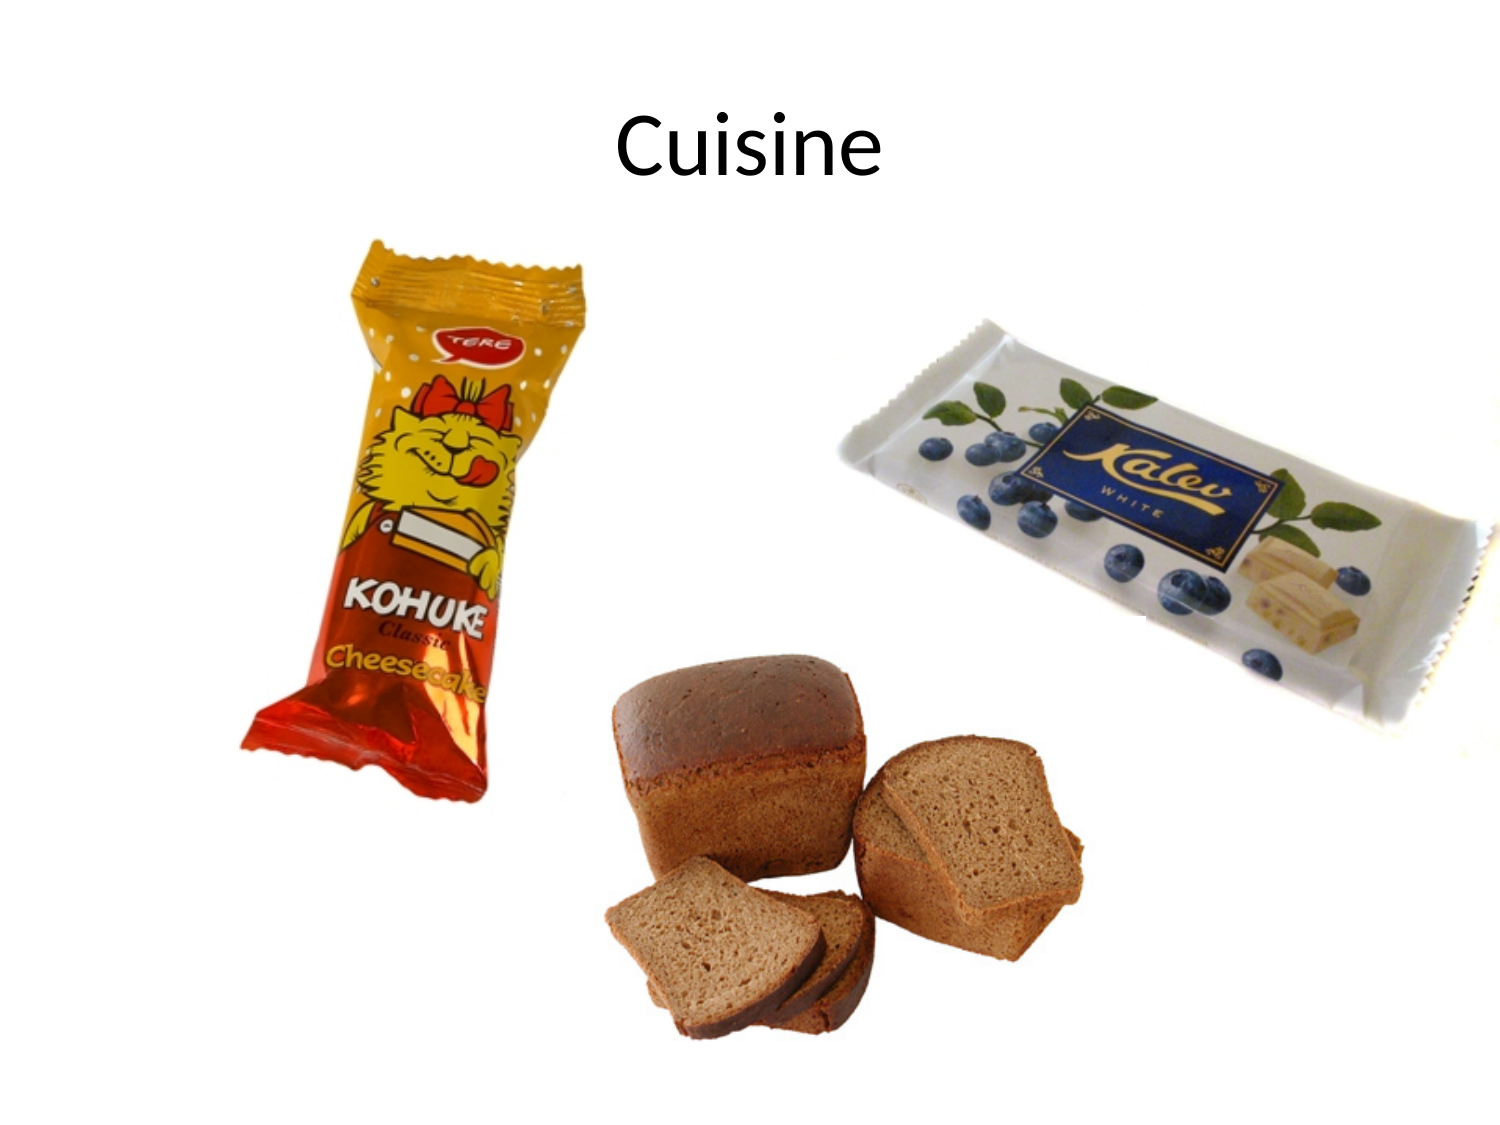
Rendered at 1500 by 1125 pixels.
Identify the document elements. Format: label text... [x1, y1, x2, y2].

title Cuisine [75, 45, 1425, 218]
picture [0, 177, 1500, 1086]
